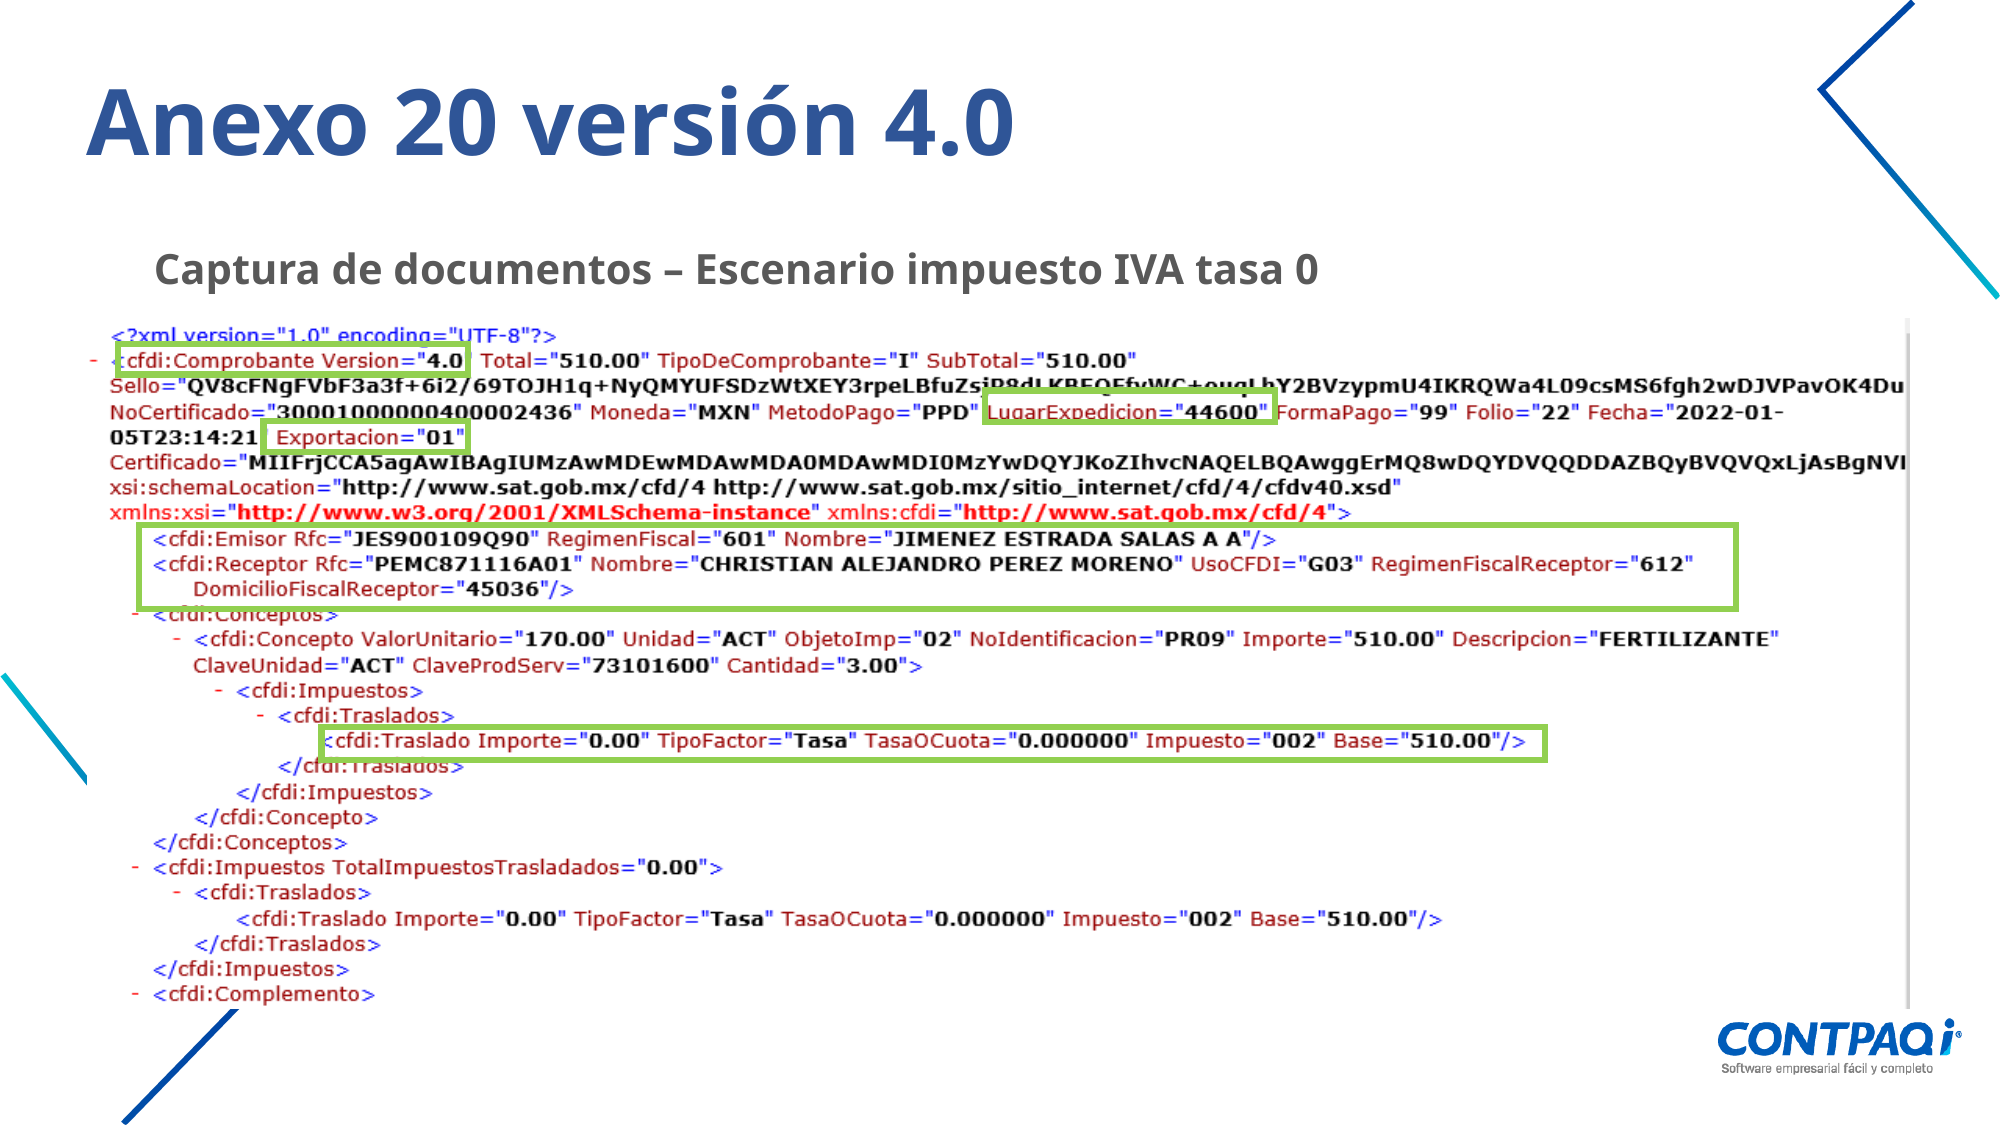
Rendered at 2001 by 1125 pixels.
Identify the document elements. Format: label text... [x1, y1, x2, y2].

text_box Captura de documentos – Escenario impuesto IVA tasa 0 [139, 235, 1861, 301]
picture [1718, 1018, 1962, 1075]
picture [0, 318, 1910, 1125]
picture [1816, 0, 2000, 300]
title Anexo 20 versión 4.0 [71, 53, 1372, 197]
